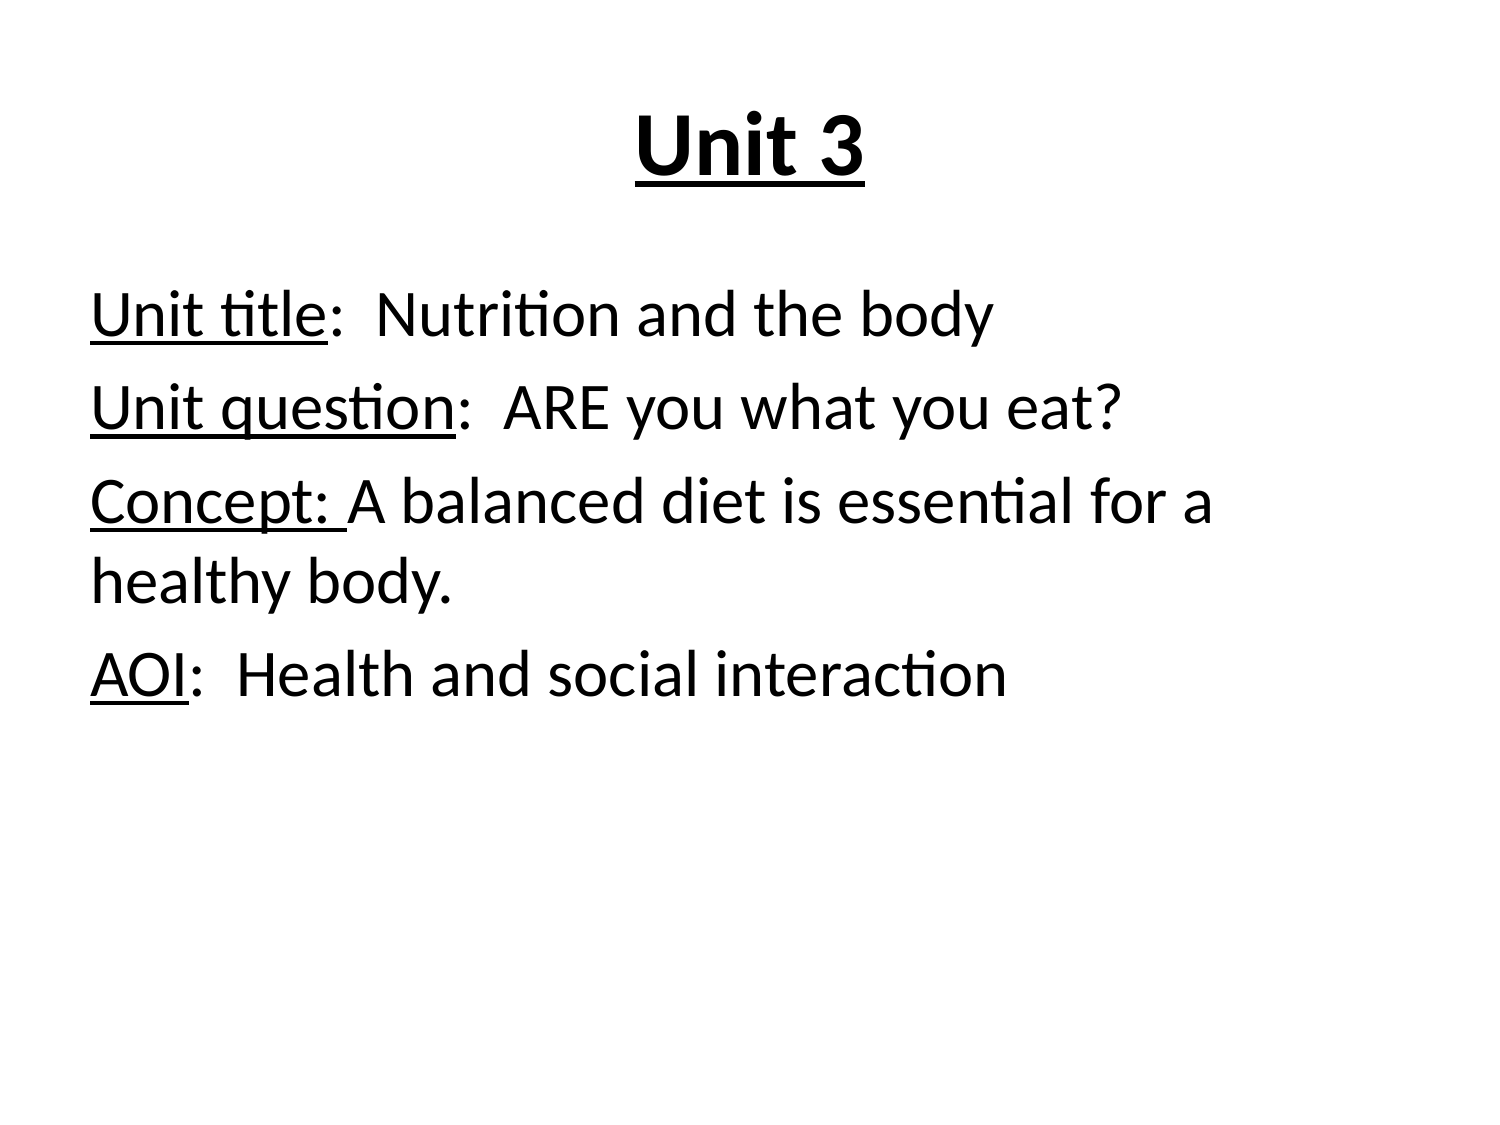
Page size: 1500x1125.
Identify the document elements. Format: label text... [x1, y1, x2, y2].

title Unit 3 [75, 45, 1425, 233]
list Unit title: Nutrition and the body Unit question: ARE you what you eat? Concept: A balanced diet is essential for a healthy body. AOI: Health and social interaction [75, 262, 1425, 1005]
